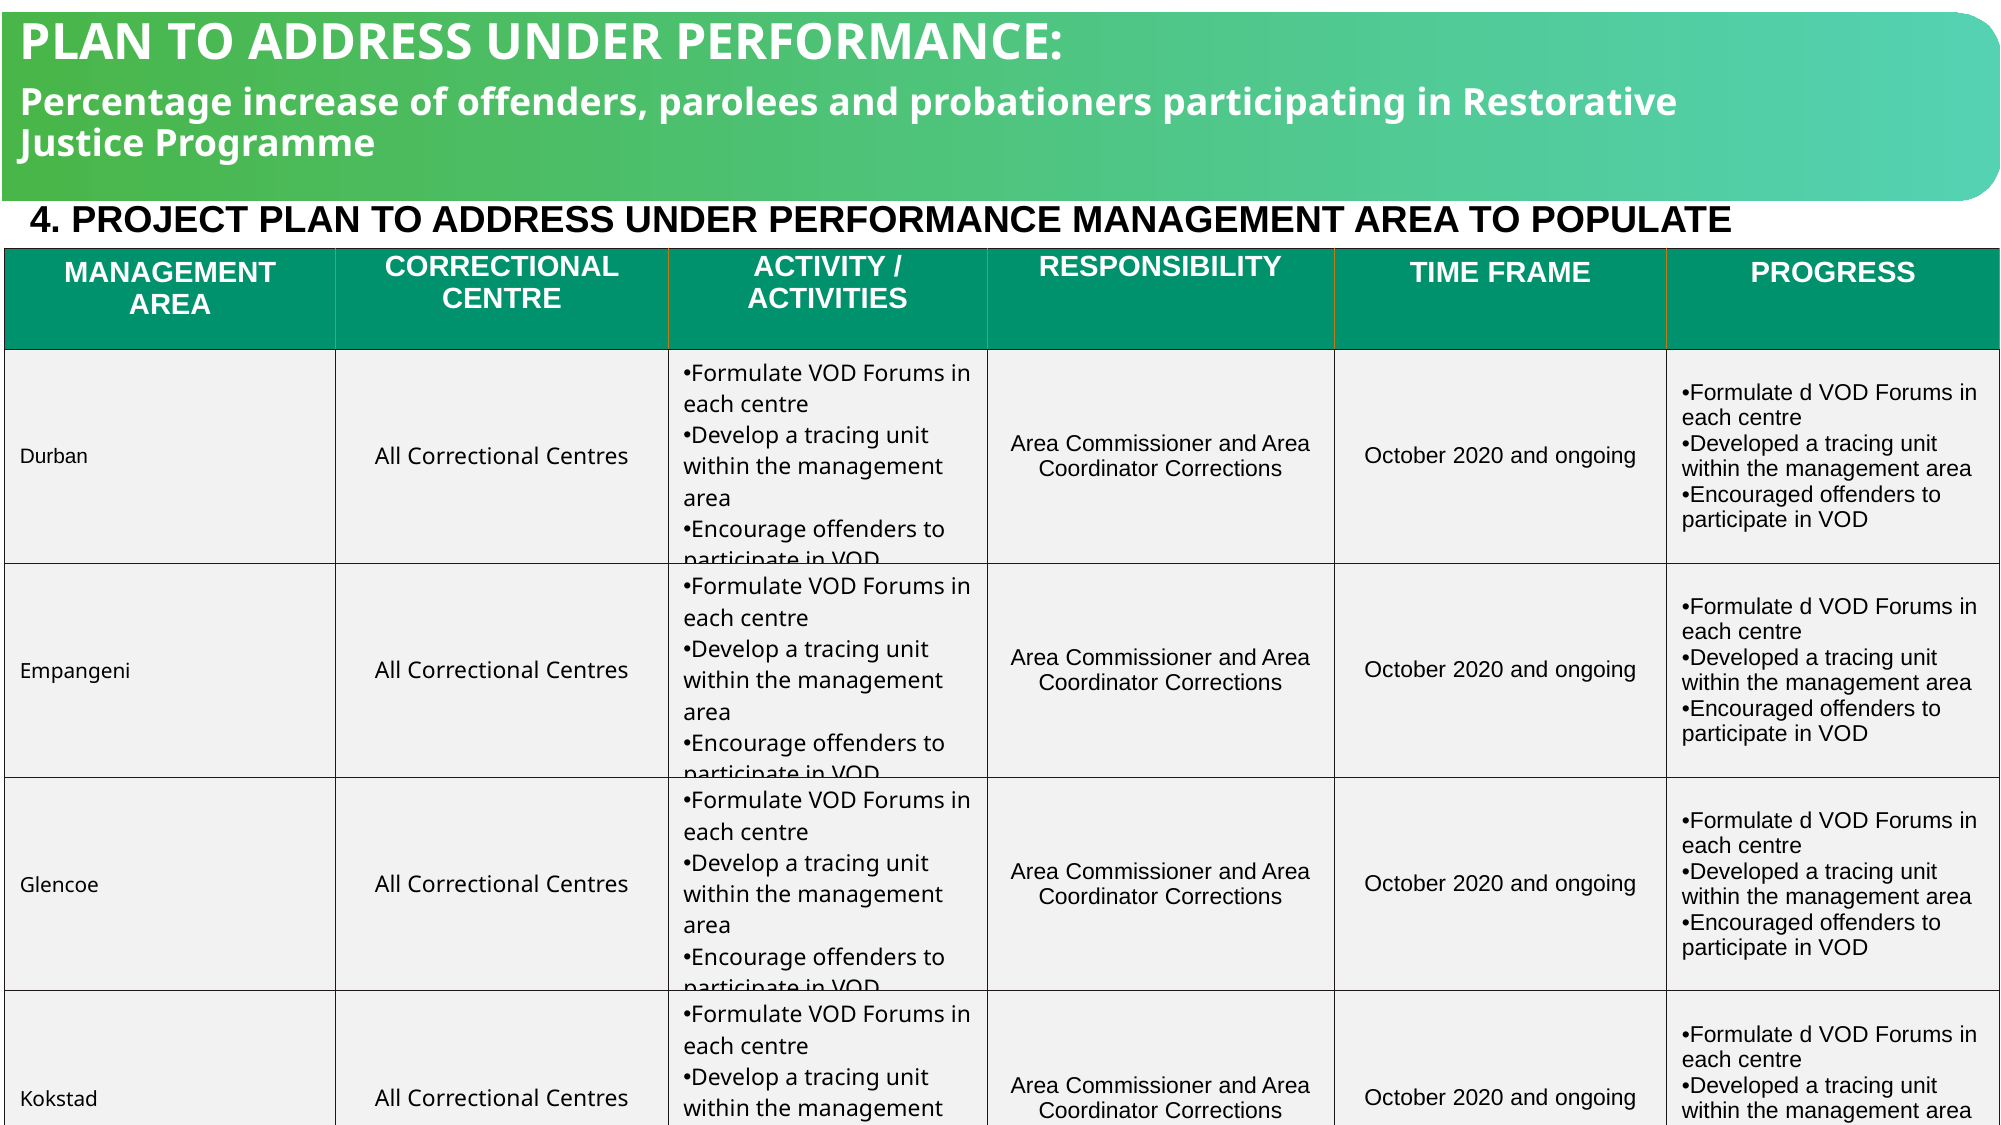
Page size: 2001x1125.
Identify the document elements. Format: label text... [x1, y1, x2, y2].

table_cell All Correctional Centres [336, 564, 668, 777]
table_cell Empangeni [5, 564, 335, 777]
table_cell All Correctional Centres [336, 350, 668, 563]
table_cell Formulate VOD Forums in each centre Develop a tracing unit within the management area Encourage offenders to participate in VOD [669, 778, 987, 990]
table_cell Area Commissioner and Area Coordinator Corrections [988, 991, 1334, 1125]
table_header RESPONSIBILITY [988, 249, 1334, 349]
table_cell Formulate d VOD Forums in each centre Developed a tracing unit within the management area Encouraged offenders to participate in VOD [1667, 564, 1999, 777]
text_box 4. PROJECT PLAN TO ADDRESS UNDER PERFORMANCE MANAGEMENT AREA TO POPULATE [0, 187, 1863, 248]
table_cell Formulate d VOD Forums in each centre Developed a tracing unit within the management area Encouraged offenders to participate in VOD [1667, 778, 1999, 990]
table_header TIME FRAME [1335, 249, 1666, 349]
table_cell All Correctional Centres [336, 991, 668, 1125]
table_header MANAGEMENT AREA [5, 249, 335, 349]
text_box [2, 12, 2000, 200]
table_header PROGRESS [1667, 249, 1999, 349]
table_cell October 2020 and ongoing [1335, 564, 1666, 777]
table_cell Glencoe [5, 778, 335, 990]
table_cell Kokstad [5, 991, 335, 1125]
table_cell Formulate d VOD Forums in each centre Developed a tracing unit within the management area Encouraged offenders to participate in VOD [1667, 350, 1999, 563]
table_header CORRECTIONAL CENTRE [336, 249, 668, 349]
table_cell Durban [5, 350, 335, 563]
table_cell Area Commissioner and Area Coordinator Corrections [988, 778, 1334, 990]
table_cell October 2020 and ongoing [1335, 991, 1666, 1125]
table_cell All Correctional Centres [336, 778, 668, 990]
table_cell Formulate VOD Forums in each centre Develop a tracing unit within the management area Encourage offenders to participate in VOD [669, 564, 987, 777]
table_cell Formulate VOD Forums in each centre Develop a tracing unit within the management area Encourage offenders to participate in VOD [669, 991, 987, 1125]
text_box PLAN TO ADDRESS UNDER PERFORMANCE: Percentage increase of offenders, parolees and probationers participating in Restorative Justice Programme [4, 9, 1803, 96]
table_cell October 2020 and ongoing [1335, 350, 1666, 563]
table_cell October 2020 and ongoing [1335, 778, 1666, 990]
table_cell Formulate d VOD Forums in each centre Developed a tracing unit within the management area Encouraged offenders to participate in VOD [1667, 991, 1999, 1125]
table_cell Formulate VOD Forums in each centre Develop a tracing unit within the management area Encourage offenders to participate in VOD [669, 350, 987, 563]
table_header ACTIVITY / ACTIVITIES [669, 249, 987, 349]
table_cell Area Commissioner and Area Coordinator Corrections [988, 564, 1334, 777]
table_cell Area Commissioner and Area Coordinator Corrections [988, 350, 1334, 563]
